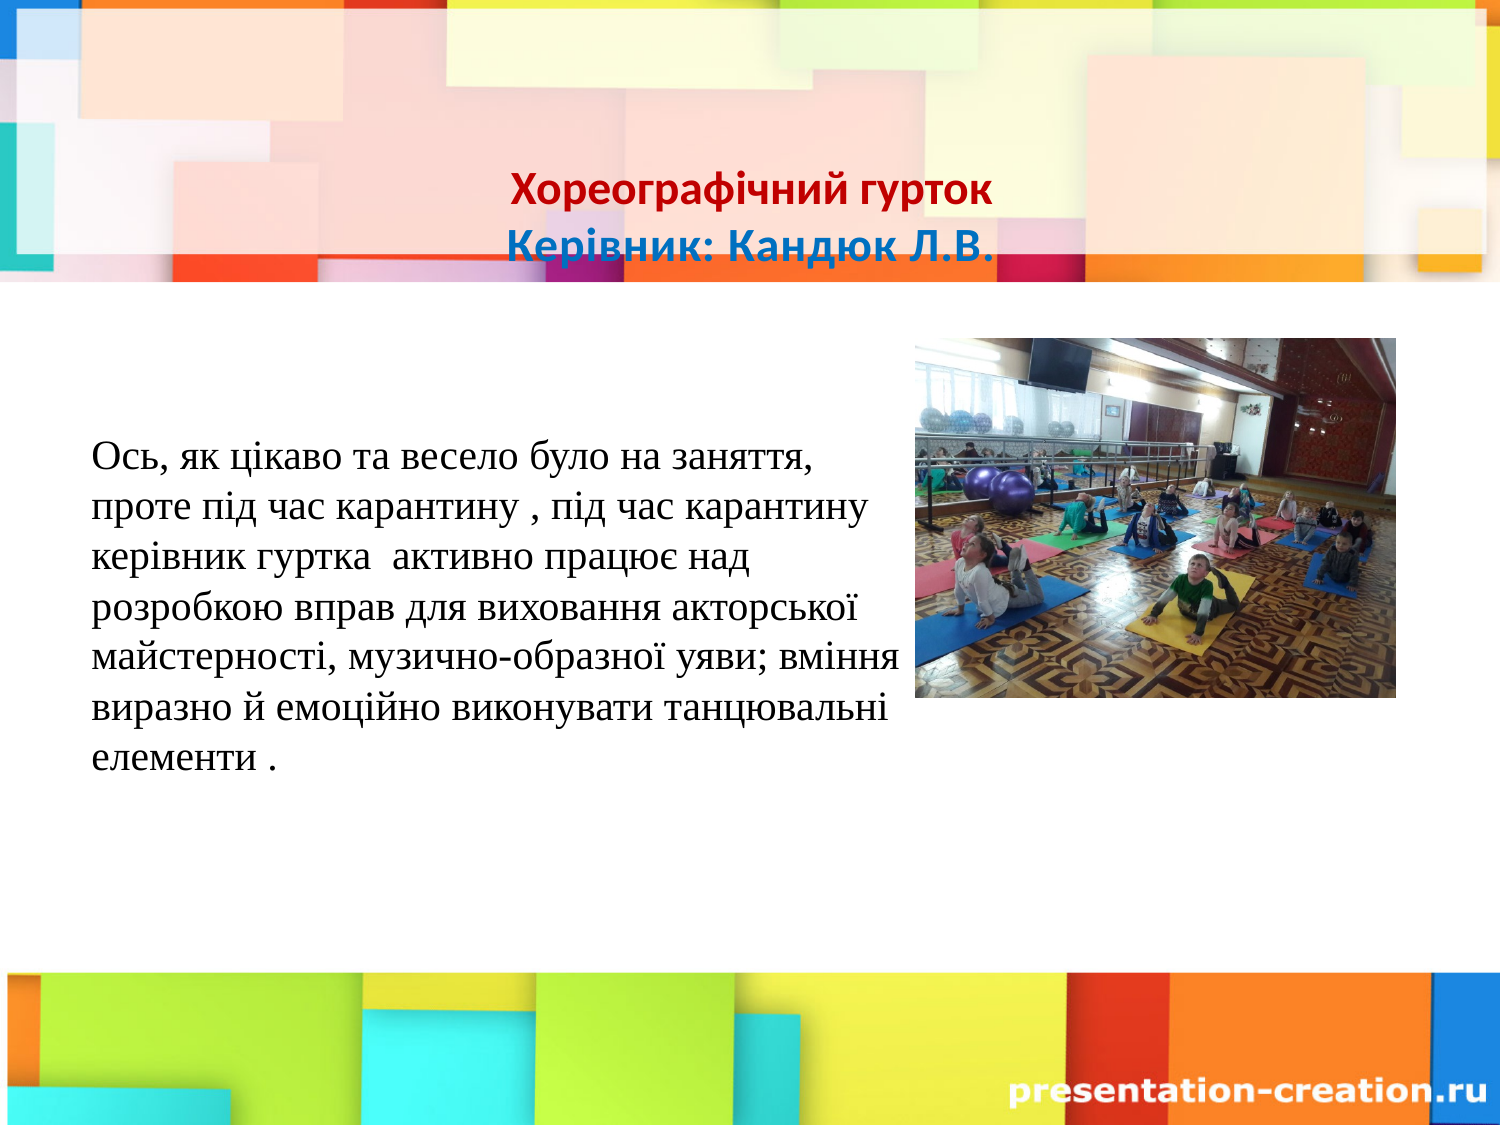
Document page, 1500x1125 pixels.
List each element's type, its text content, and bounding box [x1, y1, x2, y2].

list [915, 337, 1396, 699]
picture [0, 0, 1500, 1125]
title Хореографічний гурток Керівник: Кандюк Л.В. [76, 149, 1427, 337]
text_box Ось, як цікаво та весело було на заняття, проте під час карантину , під час карантину керівник гуртка активно працює над розробкою вправ для виховання акторської майстерності, музично-образної уяви; вміння виразно й емоційно виконувати танцювальні елементи . [76, 420, 916, 786]
